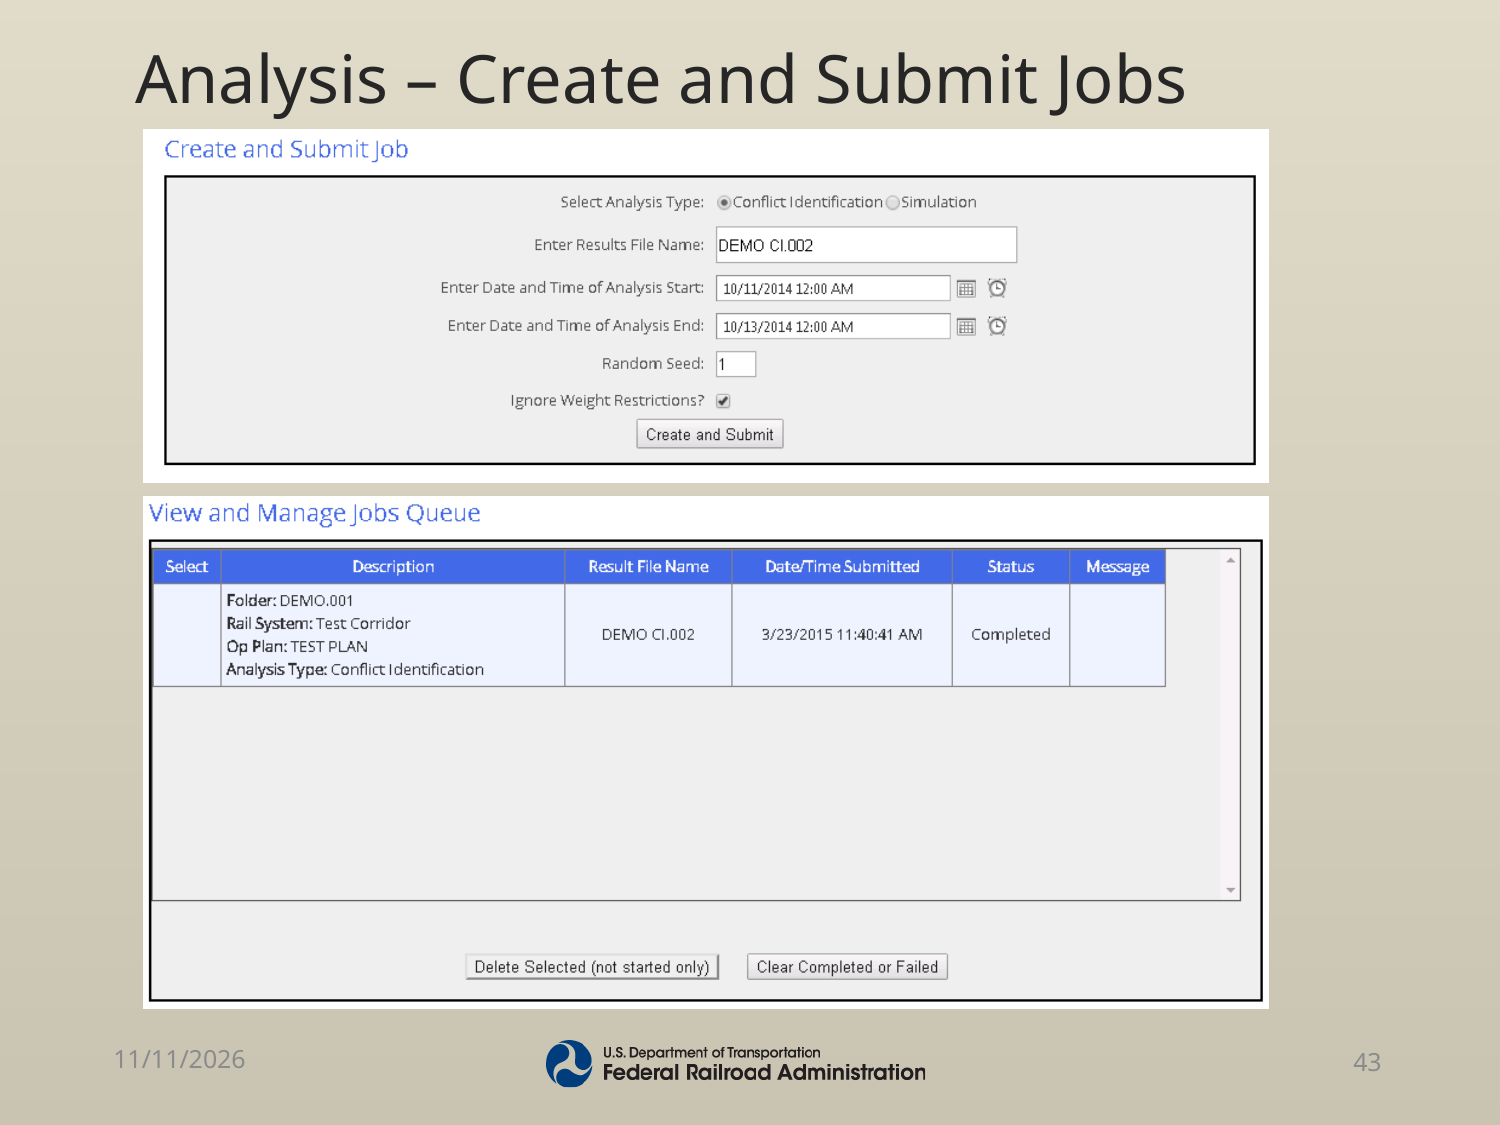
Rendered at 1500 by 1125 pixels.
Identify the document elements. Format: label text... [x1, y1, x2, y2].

picture [143, 129, 1270, 484]
slide_number 43 [1059, 1033, 1397, 1094]
title Analysis – Create and Submit Jobs [120, 20, 1380, 145]
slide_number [98, 1030, 436, 1091]
picture [526, 1035, 926, 1088]
picture [142, 495, 1269, 1010]
